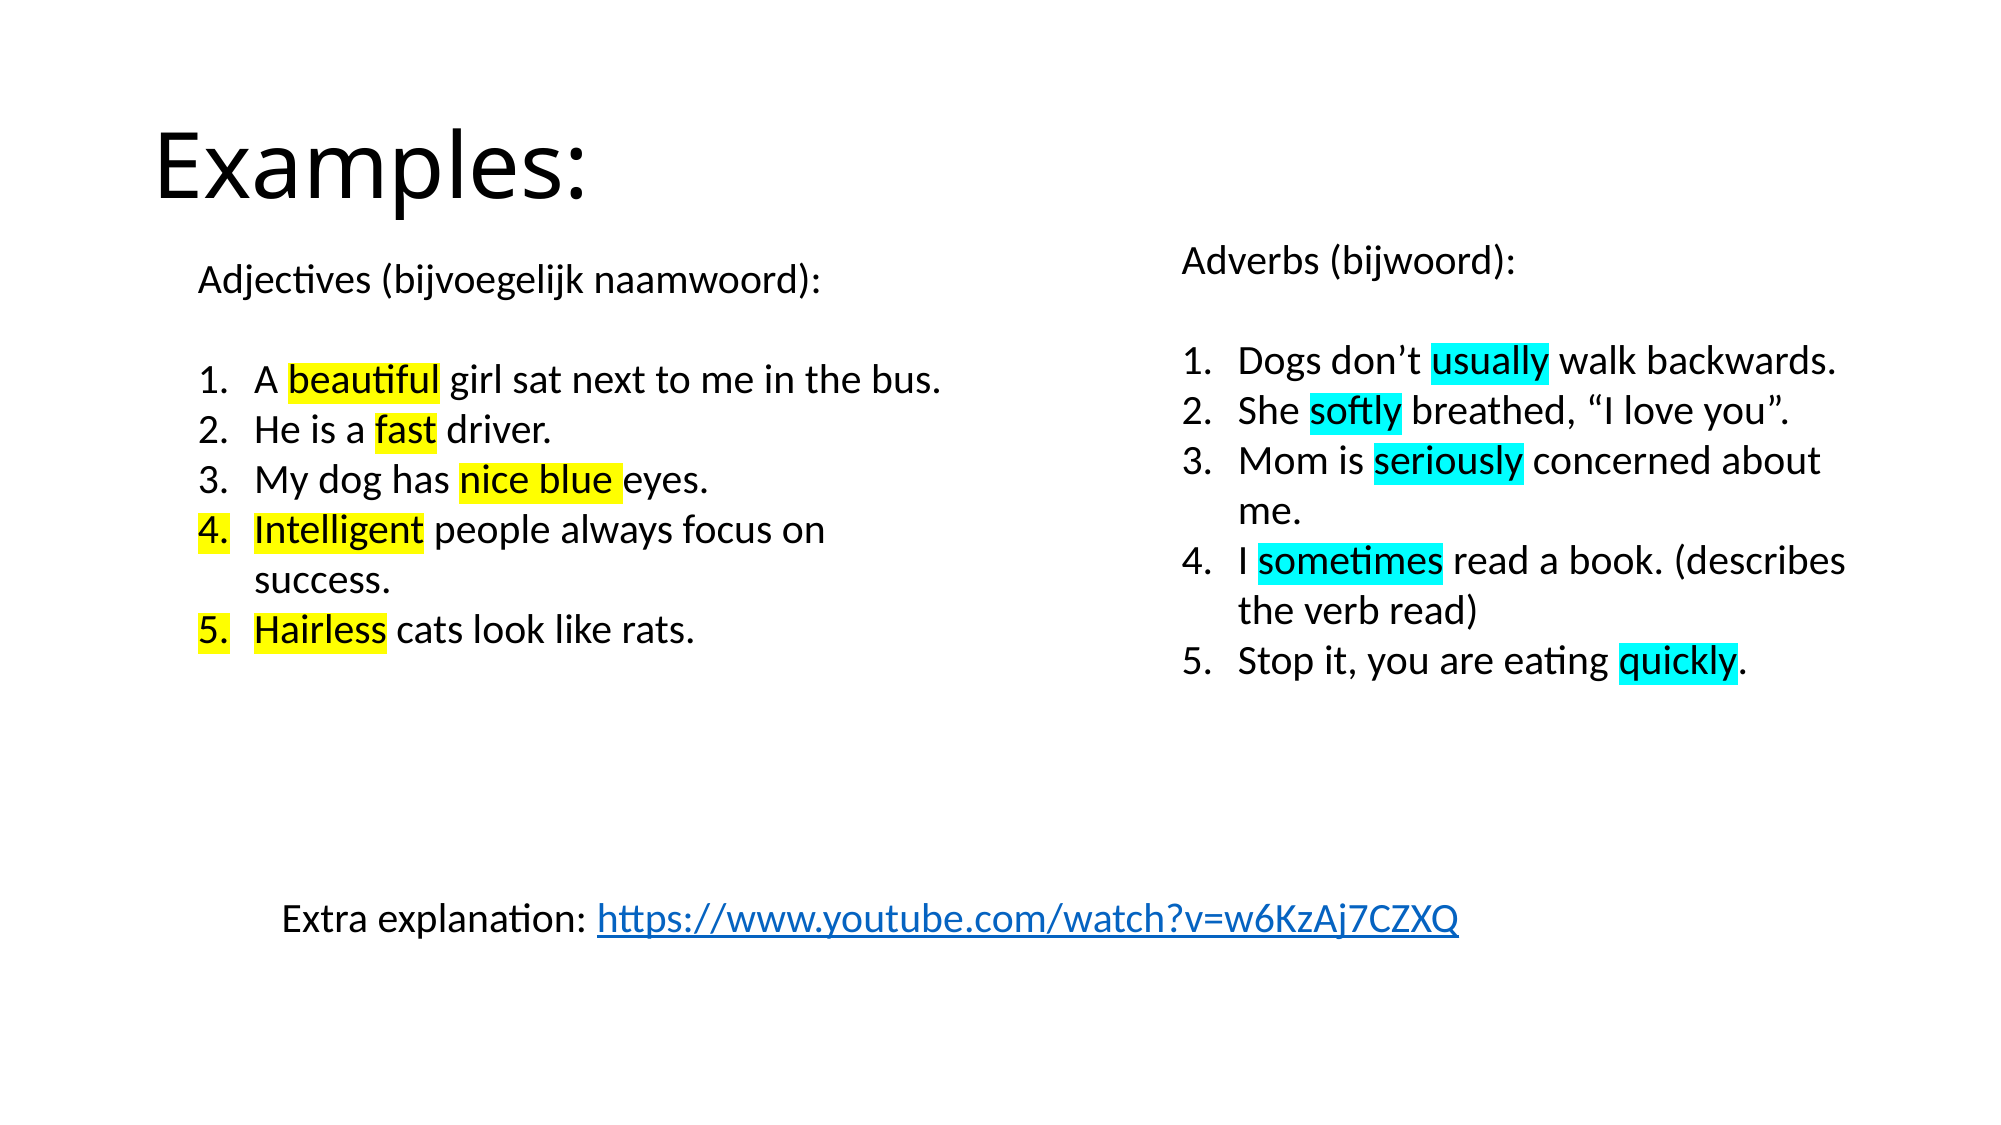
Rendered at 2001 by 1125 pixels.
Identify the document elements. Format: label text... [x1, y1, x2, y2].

text_box Adverbs (bijwoord): Dogs don’t usually walk backwards. She softly breathed, “I love you”. Mom is seriously concerned about me. I sometimes read a book. (describes the verb read) Stop it, you are eating quickly. [1166, 224, 1886, 735]
title Examples: [137, 59, 1863, 278]
text_box Adjectives (bijvoegelijk naamwoord): A beautiful girl sat next to me in the bus. He is a fast driver. My dog has nice blue eyes. Intelligent people always focus on success. Hairless cats look like rats. [183, 244, 978, 705]
text_box Extra explanation: https://www.youtube.com/watch?v=w6KzAj7CZXQ [266, 883, 1650, 948]
